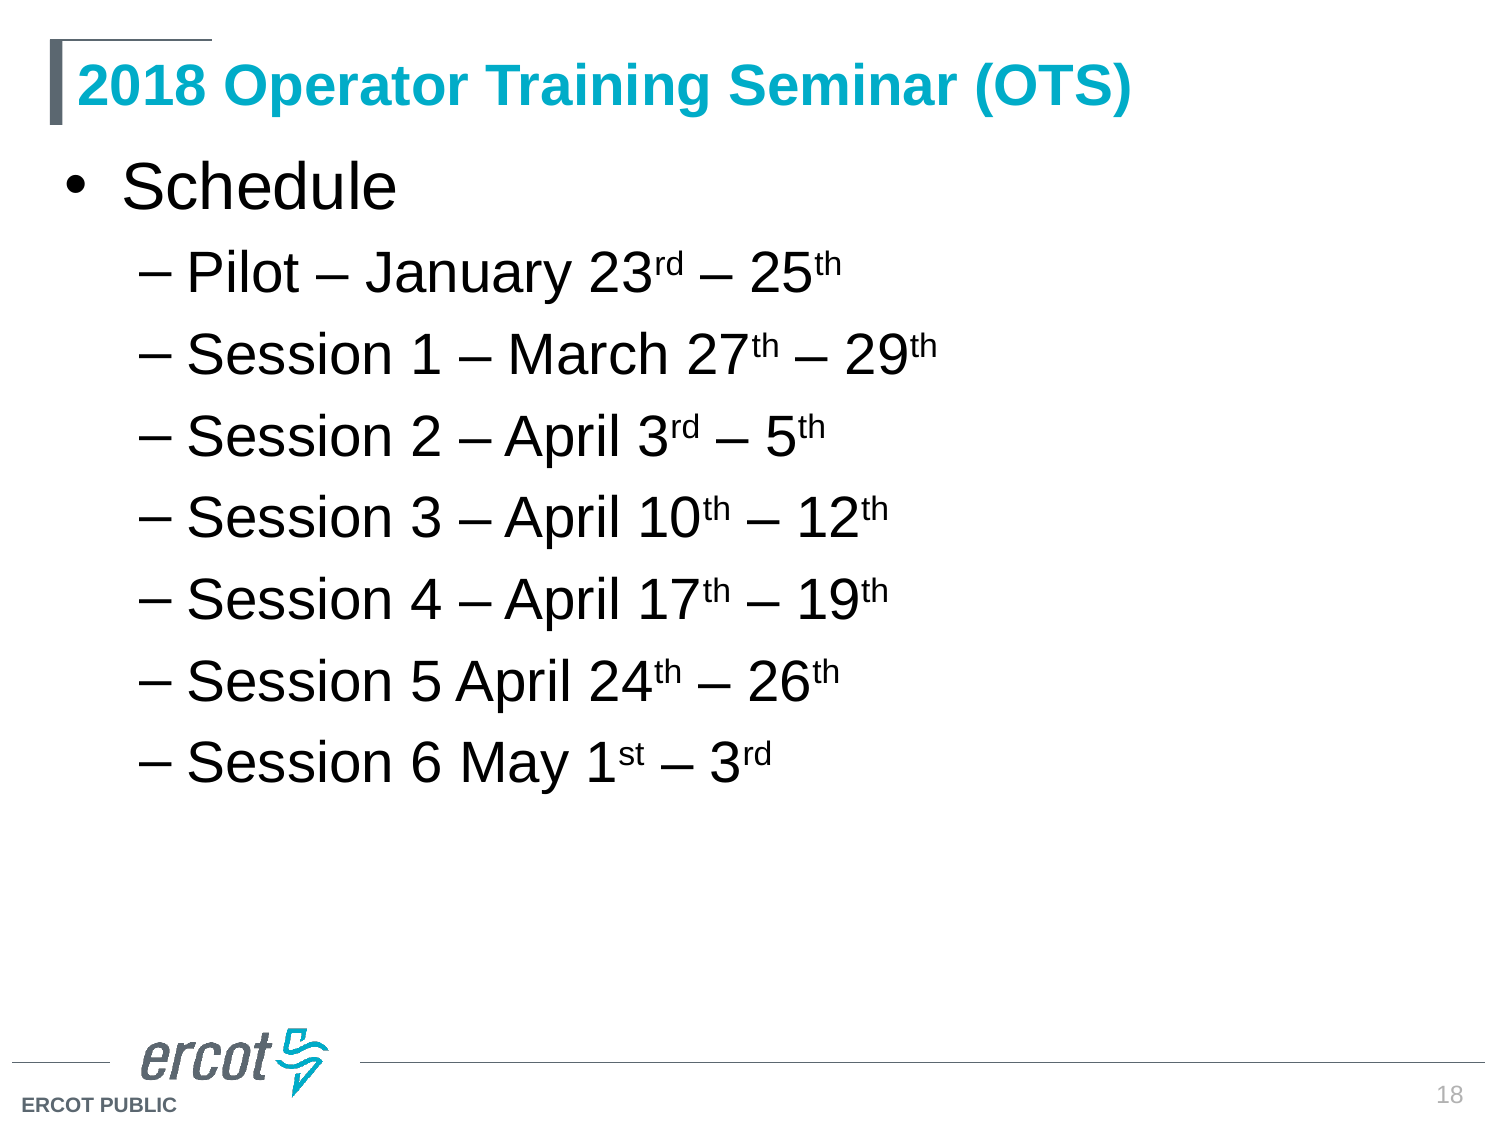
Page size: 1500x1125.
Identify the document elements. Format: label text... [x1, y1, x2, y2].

title 2018 Operator Training Seminar (OTS) [62, 39, 1450, 135]
slide_number 18 [1412, 1076, 1488, 1112]
list Schedule Pilot – January 23rd – 25th Session 1 – March 27th – 29th Session 2 – April 3rd – 5th Session 3 – April 10th – 12th Session 4 – April 17th – 19th Session 5 April 24th – 26th Session 6 May 1st – 3rd [50, 135, 1450, 845]
picture [137, 1024, 332, 1100]
